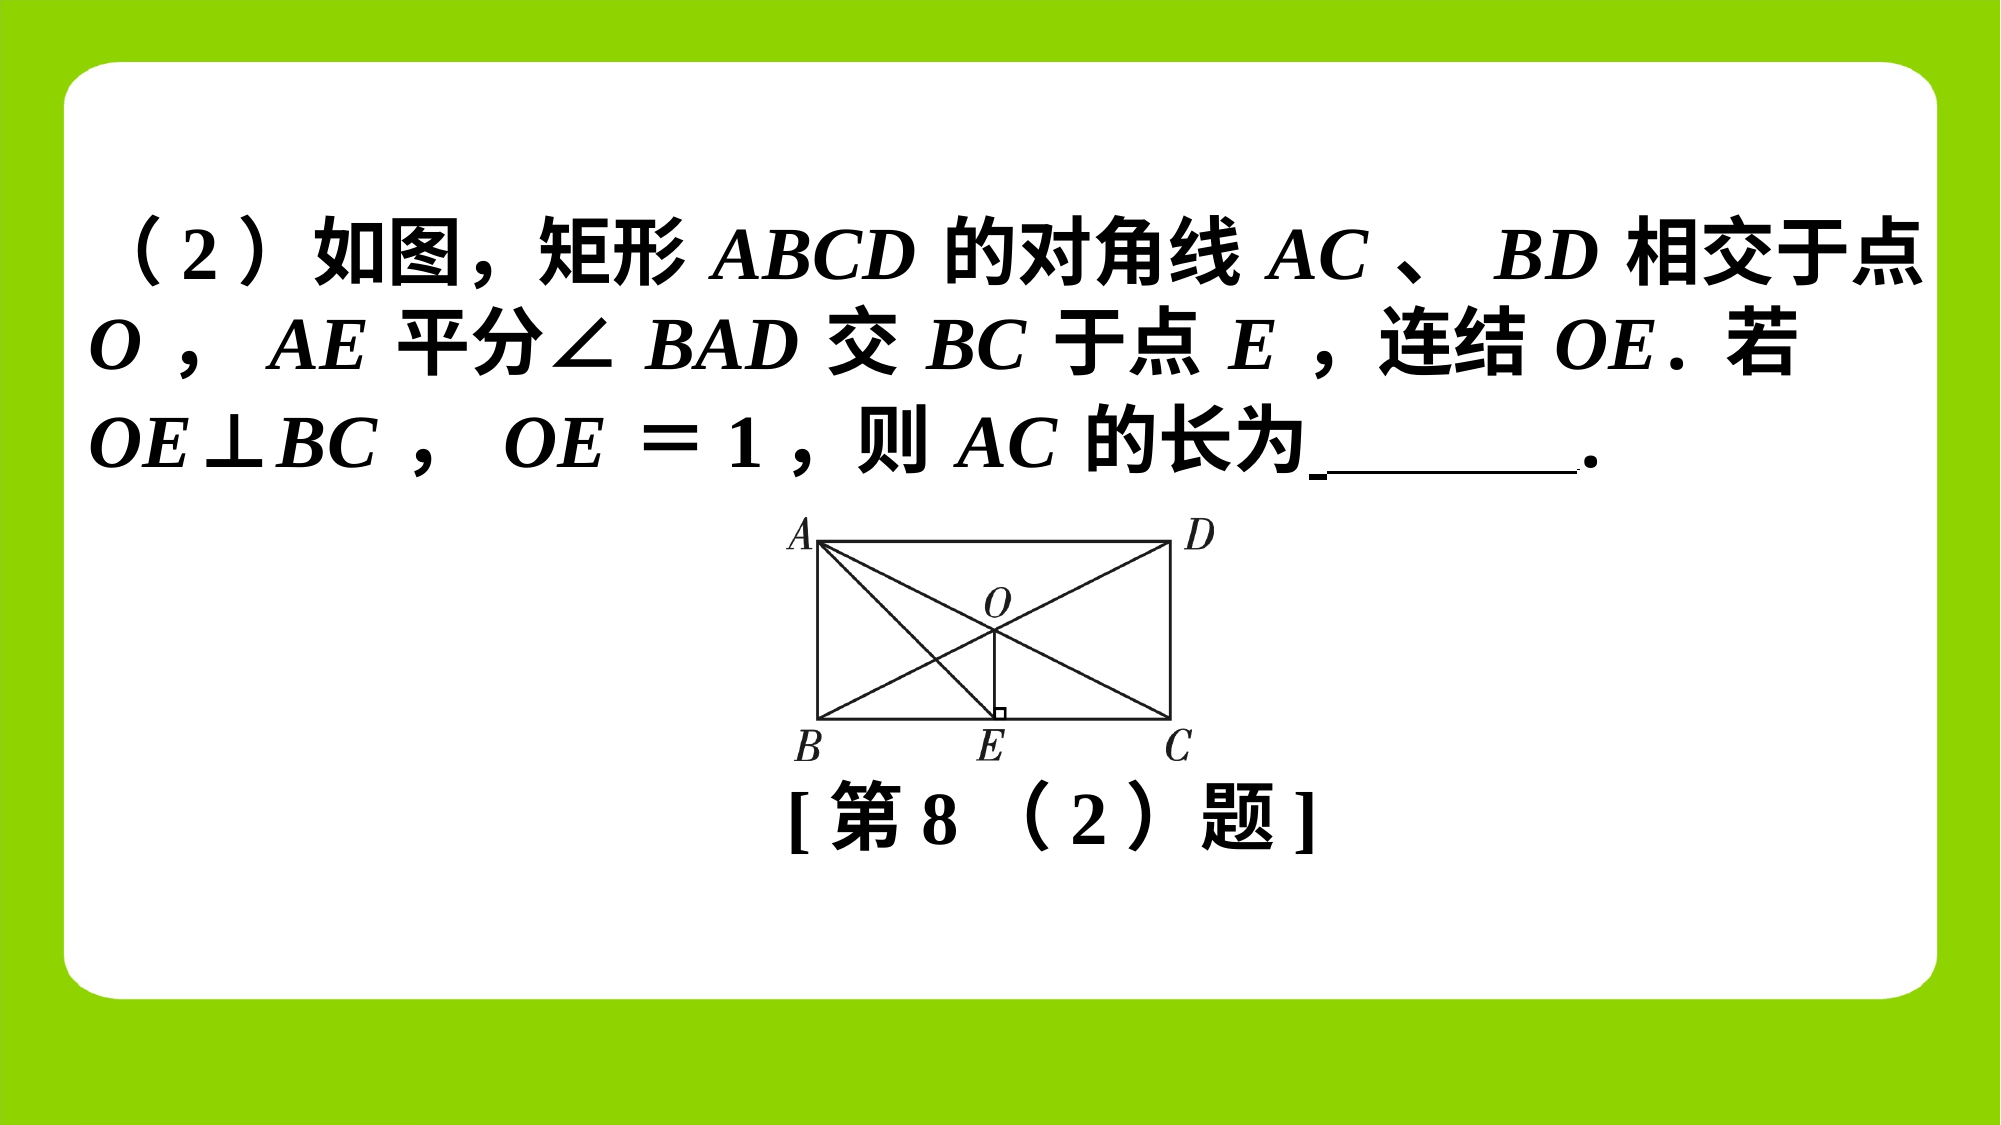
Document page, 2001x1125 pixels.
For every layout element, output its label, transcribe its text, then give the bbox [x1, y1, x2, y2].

text_box [第8（2）题] [785, 769, 1369, 861]
picture [0, 0, 2001, 1125]
